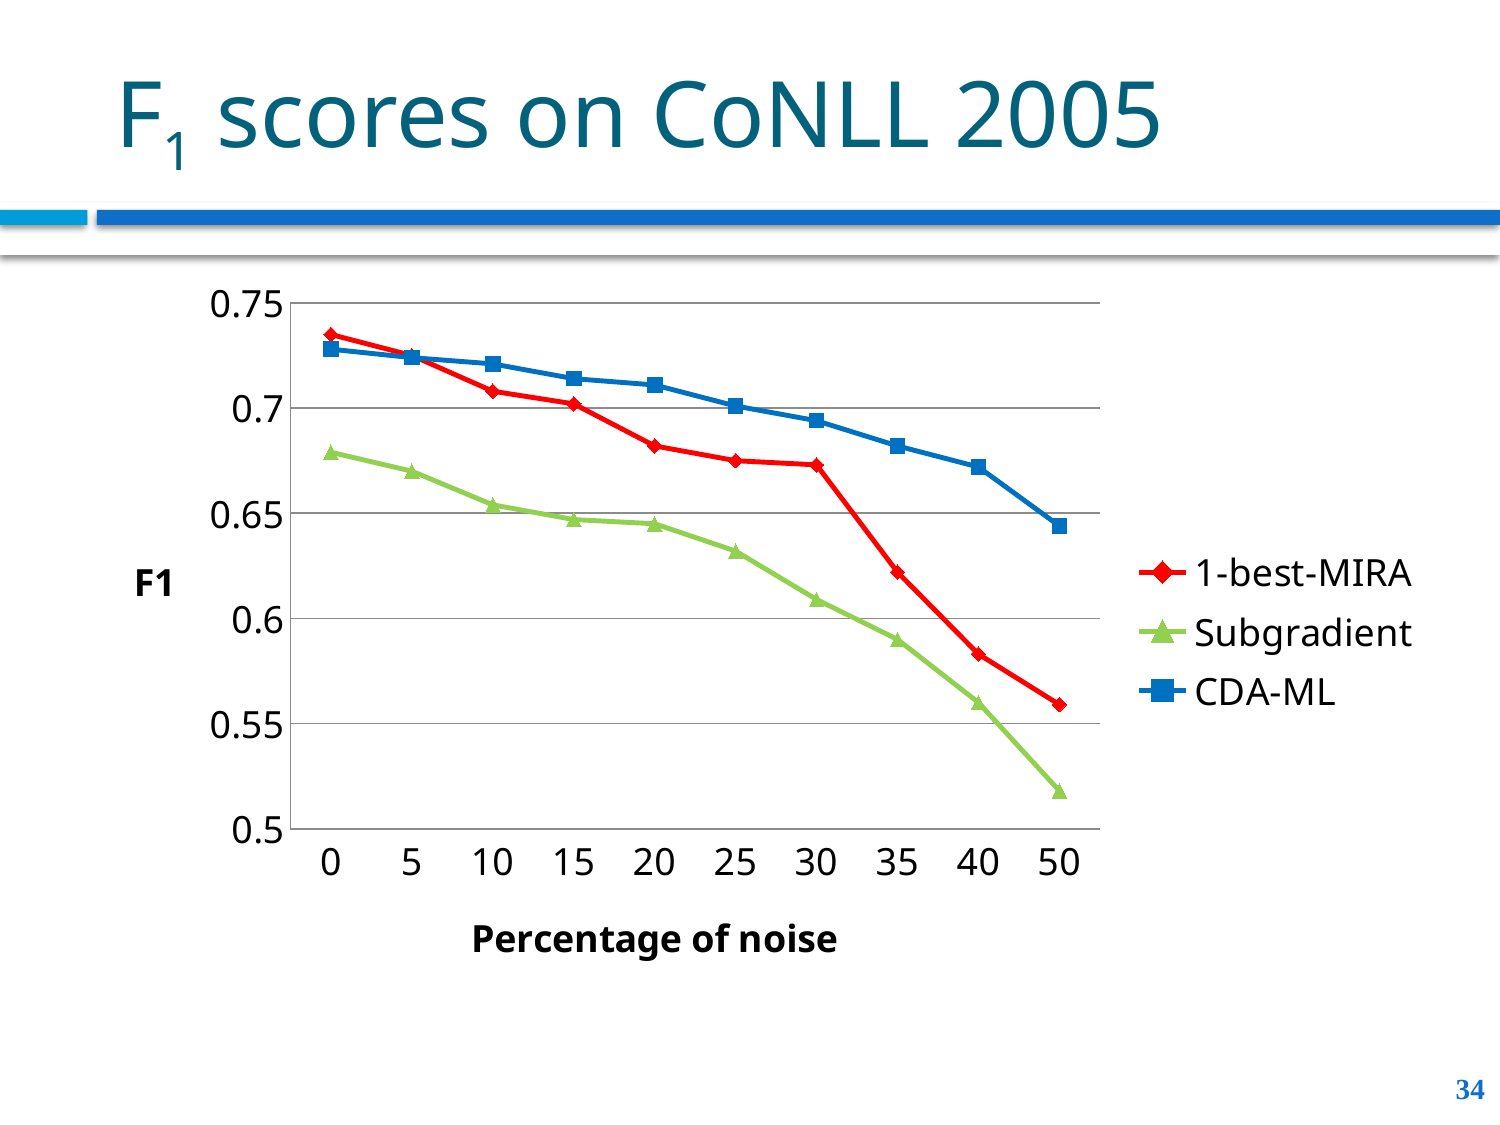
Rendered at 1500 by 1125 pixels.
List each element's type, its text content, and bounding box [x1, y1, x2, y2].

chart [100, 262, 1439, 1001]
title F1 scores on CoNLL 2005 [100, 37, 1438, 200]
slide_number 34 [1425, 1050, 1500, 1125]
